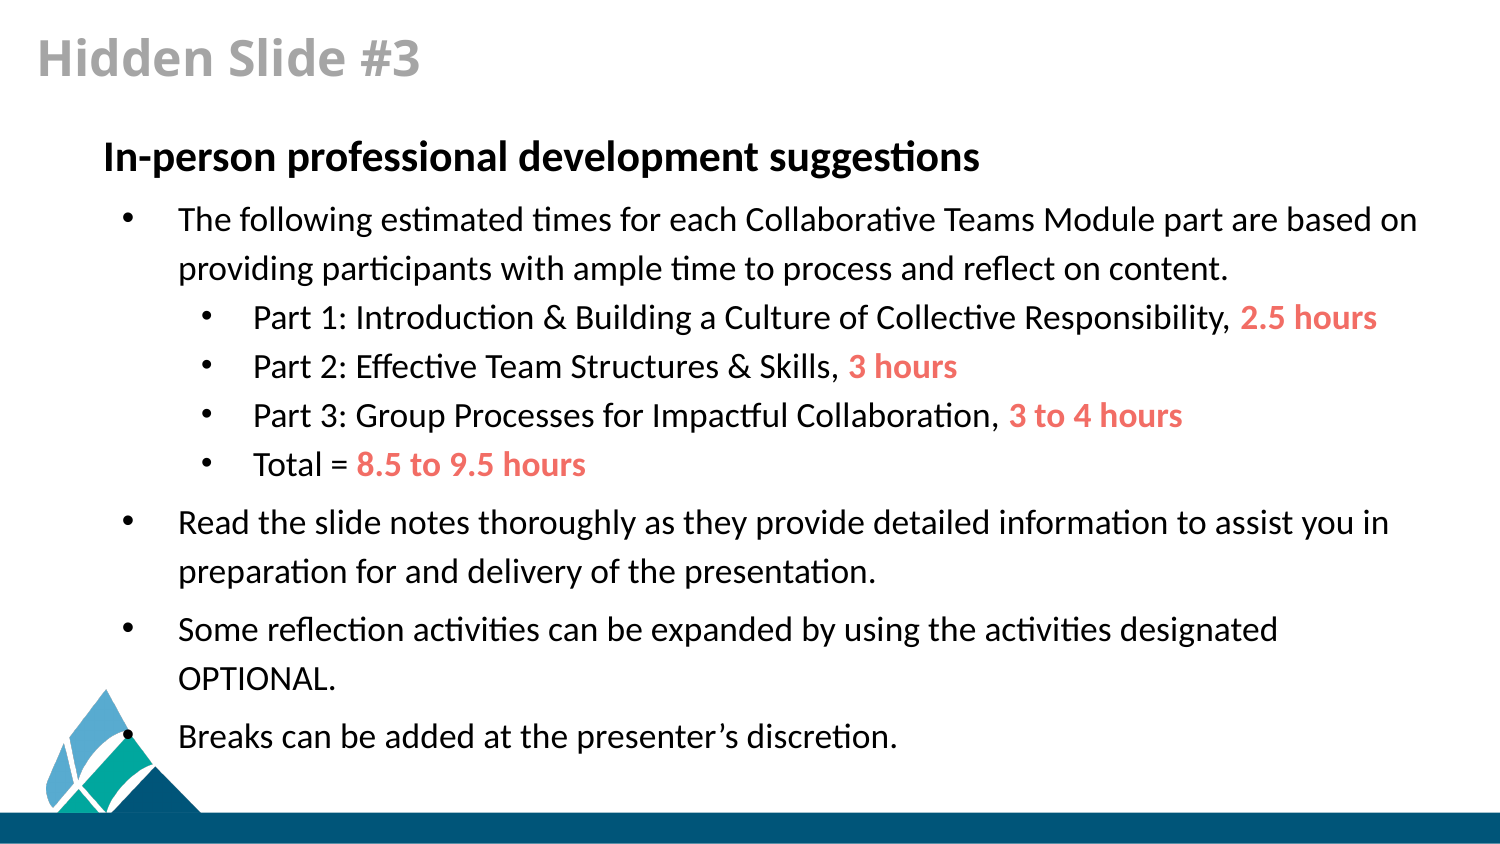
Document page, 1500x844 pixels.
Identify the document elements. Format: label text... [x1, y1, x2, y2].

picture [46, 689, 201, 812]
list In-person professional development suggestions The following estimated times for each Collaborative Teams Module part are based on providing participants with ample time to process and reflect on content. Part 1: Introduction & Building a Culture of Collective Responsibility, 2.5 hours Part 2: Effective Team Structures & Skills, 3 hours Part 3: Group Processes for Impactful Collaboration, 3 to 4 hours Total = 8.5 to 9.5 hours Read the slide notes thoroughly as they provide detailed information to assist you in preparation for and delivery of the presentation. Some reflection activities can be expanded by using the activities designated OPTIONAL. Breaks can be added at the presenter’s discretion. [103, 120, 1447, 660]
title Hidden Slide #3 [21, 10, 1315, 112]
